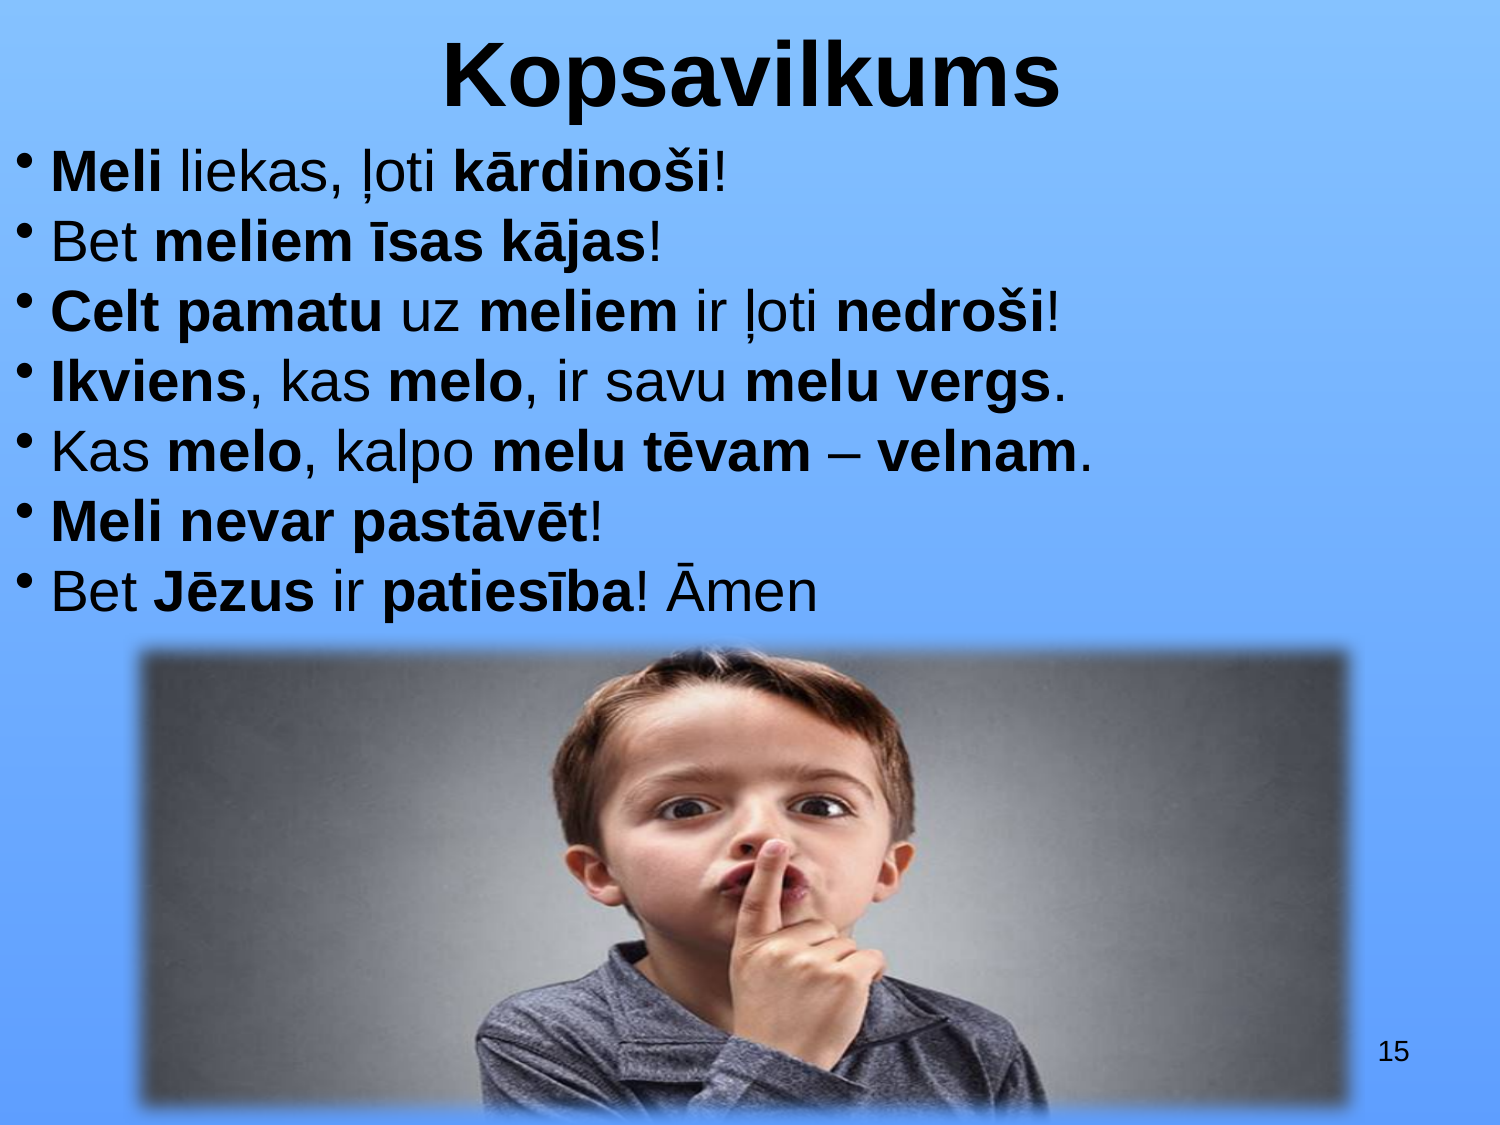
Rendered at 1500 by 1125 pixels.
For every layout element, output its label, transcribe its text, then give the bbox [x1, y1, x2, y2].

text_box Meli liekas, ļoti kārdinoši! Bet meliem īsas kājas! Celt pamatu uz meliem ir ļoti nedroši! Ikviens, kas melo, ir savu melu vergs. Kas melo, kalpo melu tēvam – velnam. Meli nevar pastāvēt! Bet Jēzus ir patiesība! Āmen [0, 125, 1500, 631]
picture [123, 633, 1365, 1125]
title Kopsavilkums [76, 0, 1428, 125]
slide_number 15 [1369, 1024, 1426, 1103]
